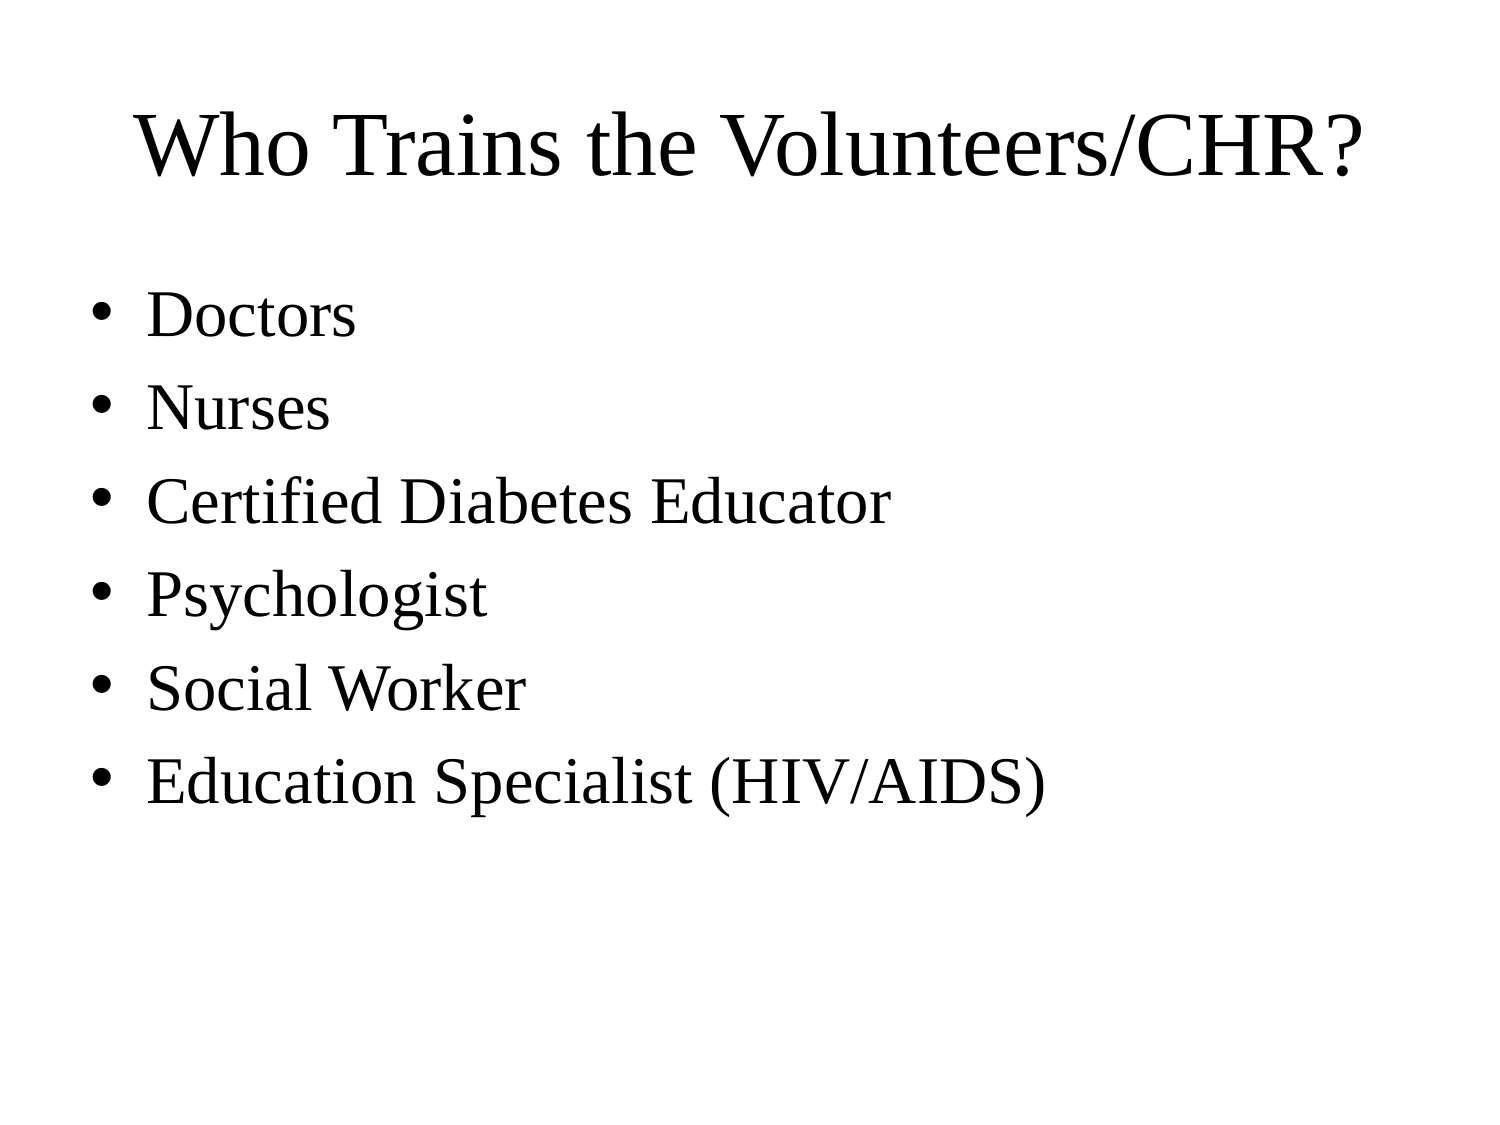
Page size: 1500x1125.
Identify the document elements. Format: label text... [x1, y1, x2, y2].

list Doctors Nurses Certified Diabetes Educator Psychologist Social Worker Education Specialist (HIV/AIDS) [74, 262, 1426, 1006]
title Who Trains the Volunteers/CHR? [74, 44, 1426, 233]
